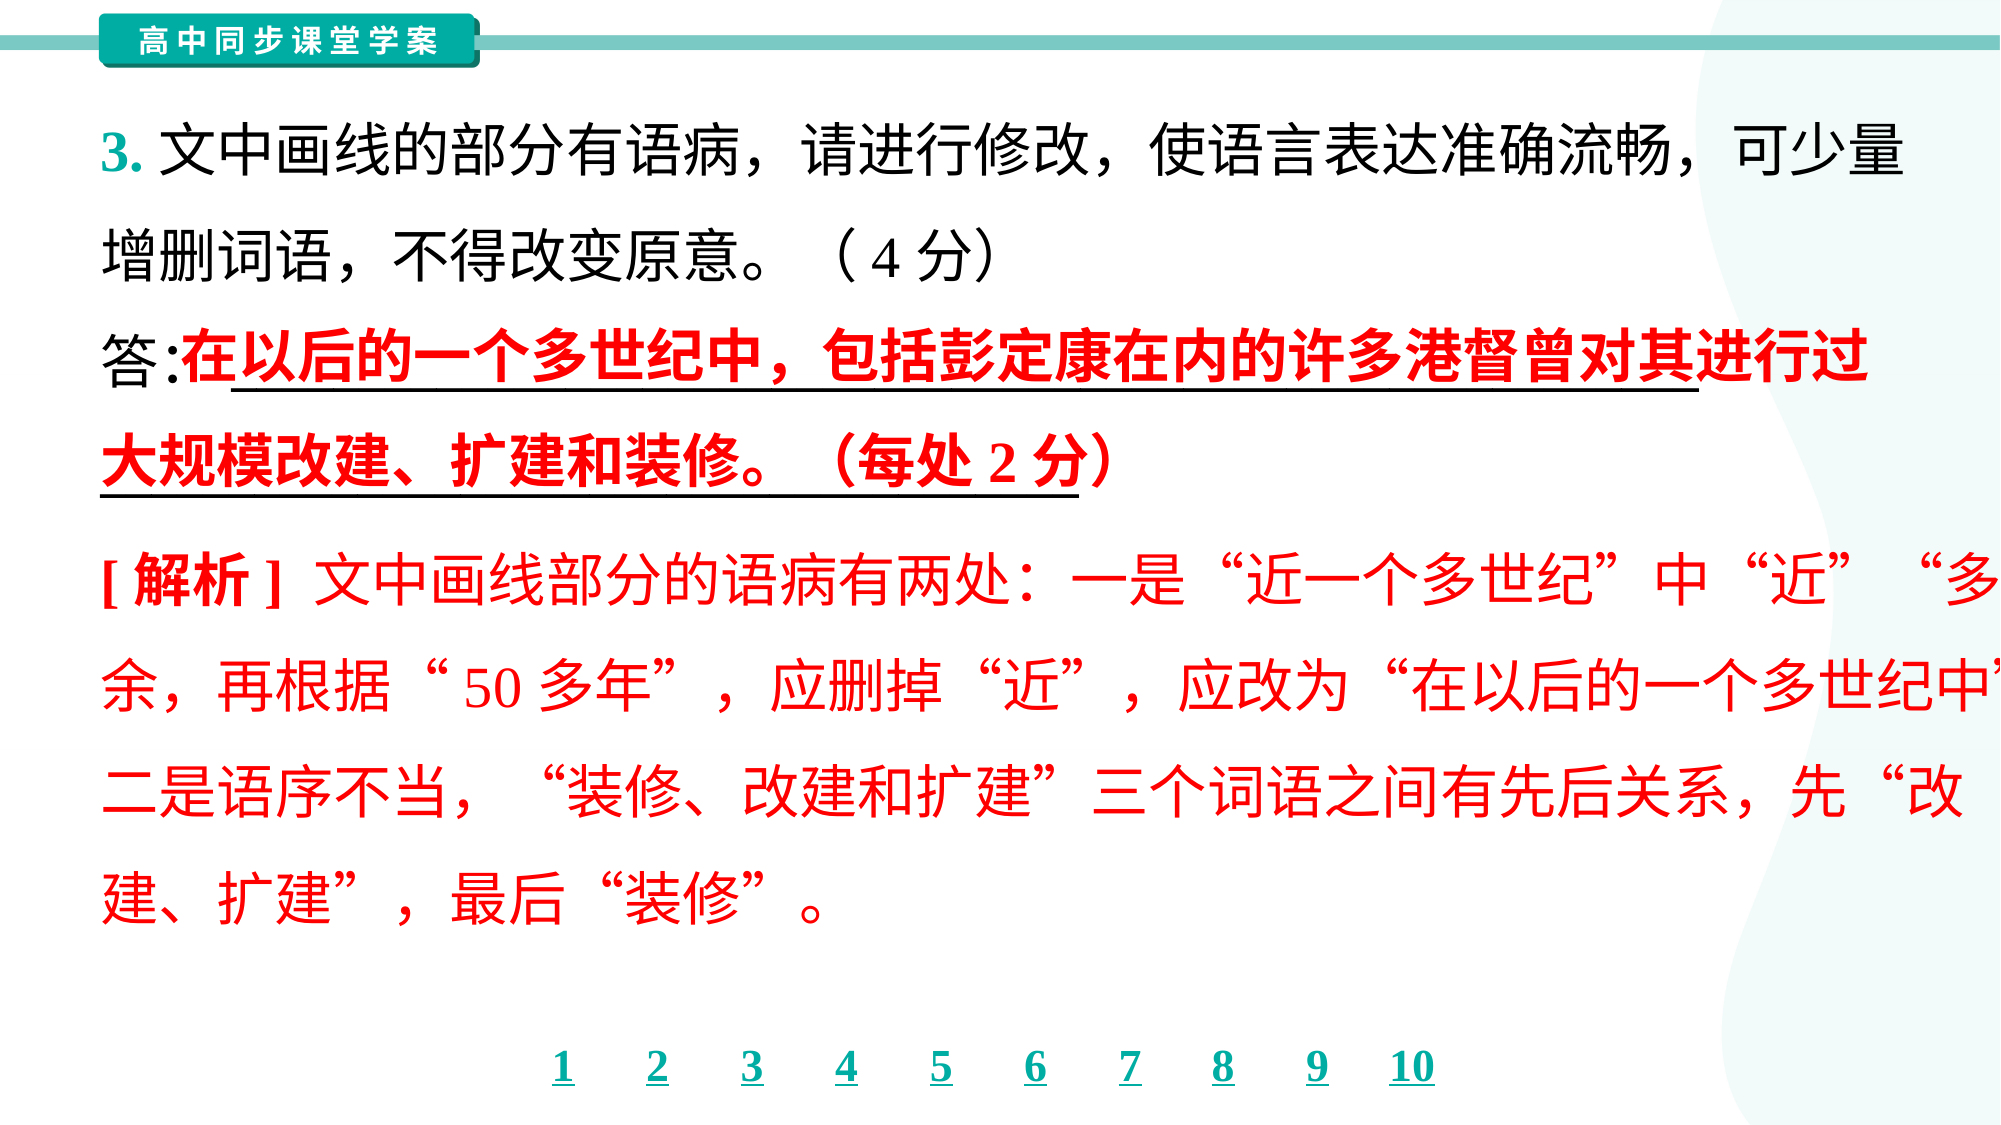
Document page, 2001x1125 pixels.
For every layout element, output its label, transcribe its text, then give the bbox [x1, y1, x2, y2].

text_box 3.文中画线的部分有语病，请进行修改，使语言表达准确流畅，可少量 增删词语，不得改变原意。（4分） 答：_________________________________________________________ ______________________________________ [100, 495, 1899, 502]
text_box [解析] 文中画线部分的语病有两处：一是“近一个多世纪”中“近”“多”赘 余，再根据“50多年”，应删掉“近”，应改为“在以后的一个多世纪中”； 二是语序不当，“装修、改建和扩建”三个词语之间有先后关系，先“改 建、扩建”，最后“装修”。 [100, 506, 1899, 932]
text_box 在以后的一个多世纪中，包括彭定康在内的许多港督曾对其进行过大规模改建、扩建和装修。（每处2分） [100, 284, 1899, 495]
picture [0, 0, 2000, 1125]
text_box 3.文中画线的部分有语病，请进行修改，使语言表达准确流畅，可少量 增删词语，不得改变原意。（4分） 答：_________________________________________________________ ______________________________________ [100, 76, 1899, 284]
